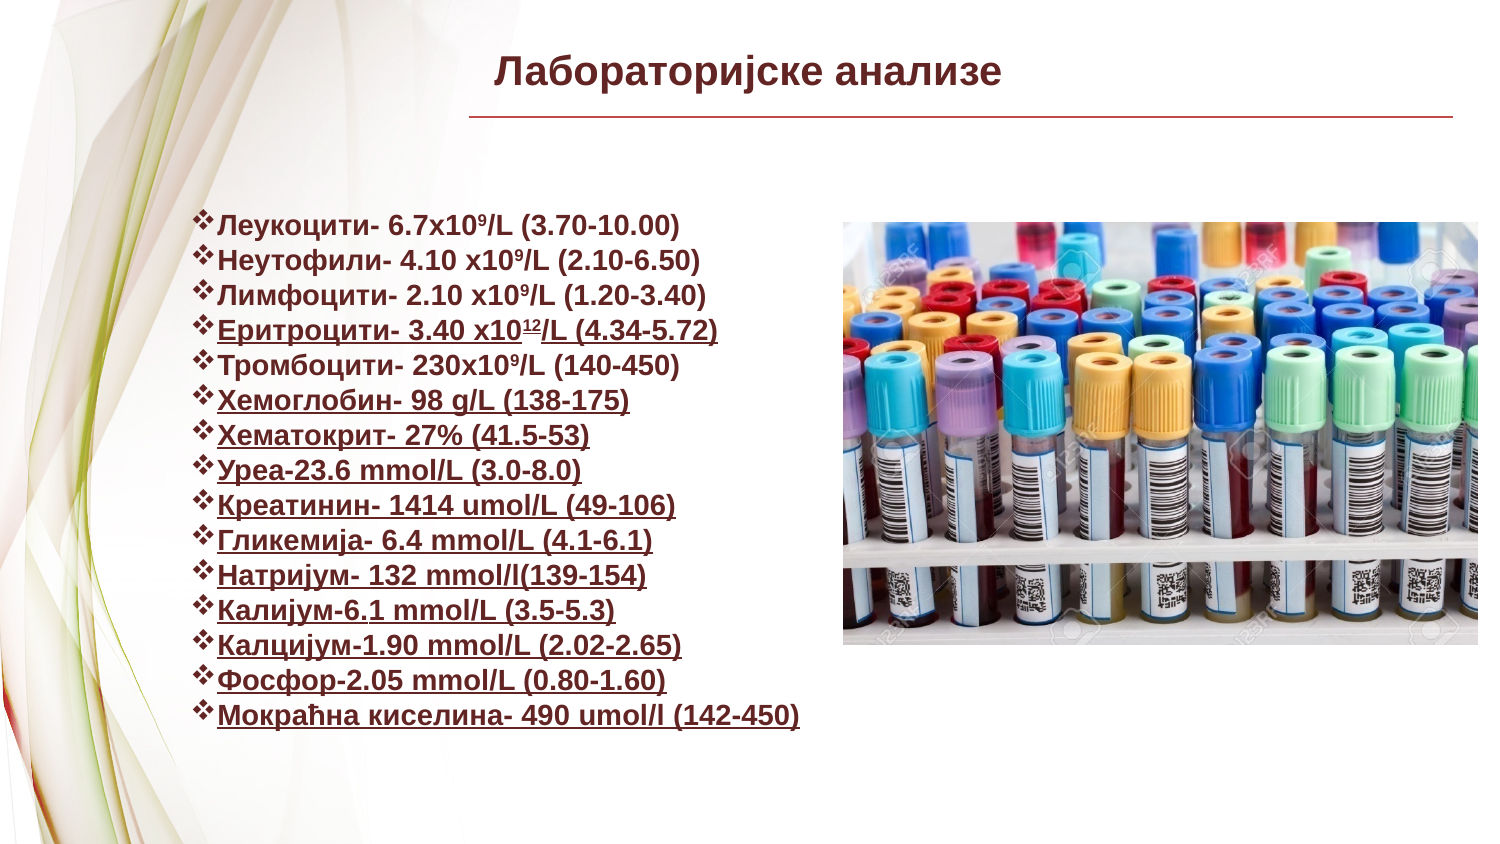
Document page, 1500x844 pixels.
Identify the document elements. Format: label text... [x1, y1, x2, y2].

text_box Лабораторијске анализе [82, 23, 1416, 115]
text_box Леукоцити- 6.7x109/L (3.70-10.00) Неутофили- 4.10 x109/L (2.10-6.50) Лимфоцити- 2.10 x109/L (1.20-3.40) Еритроцити- 3.40 x1012/L (4.34-5.72) Тромбоцити- 230x109/L (140-450) Хемоглобин- 98 g/L (138-175) Хематокрит- 27% (41.5-53) Уреа-23.6 mmol/L (3.0-8.0) Креатинин- 1414 umol/L (49-106) Гликемија- 6.4 mmol/L (4.1-6.1) Натријум- 132 mmol/l(139-154) Калијум-6.1 mmol/L (3.5-5.3) Калцијум-1.90 mmol/L (2.02-2.65) Фосфор-2.05 mmol/L (0.80-1.60) Мокраћна киселина- 490 umol/l (142-450) [175, 199, 832, 774]
picture [0, 0, 1500, 844]
